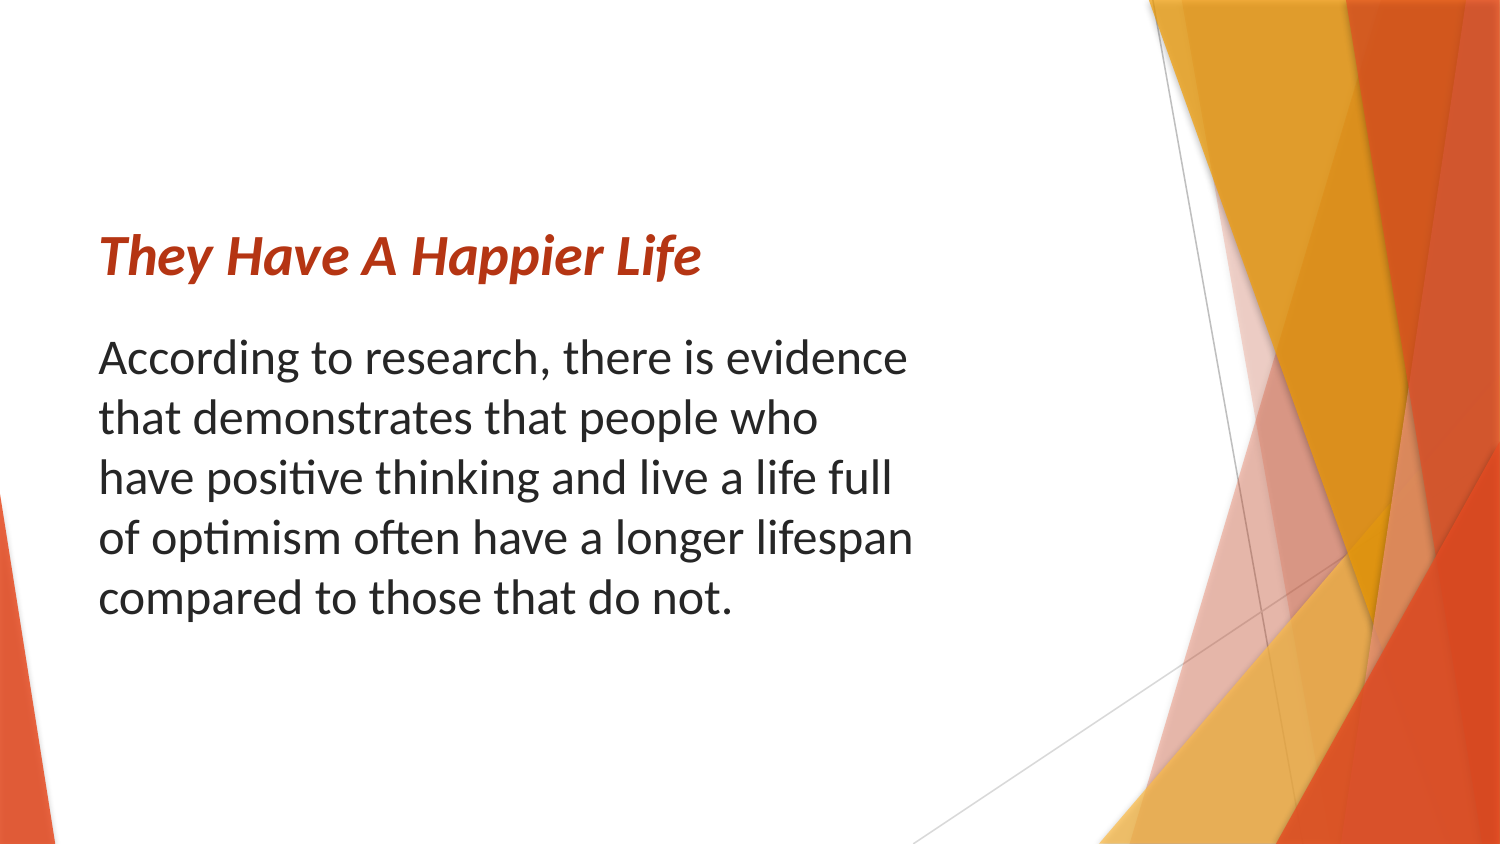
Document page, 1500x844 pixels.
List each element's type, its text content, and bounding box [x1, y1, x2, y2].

list According to research, there is evidence that demonstrates that people who have positive thinking and live a life full of optimism often have a longer lifespan compared to those that do not. [83, 317, 939, 665]
title They Have A Happier Life [83, 209, 1141, 297]
